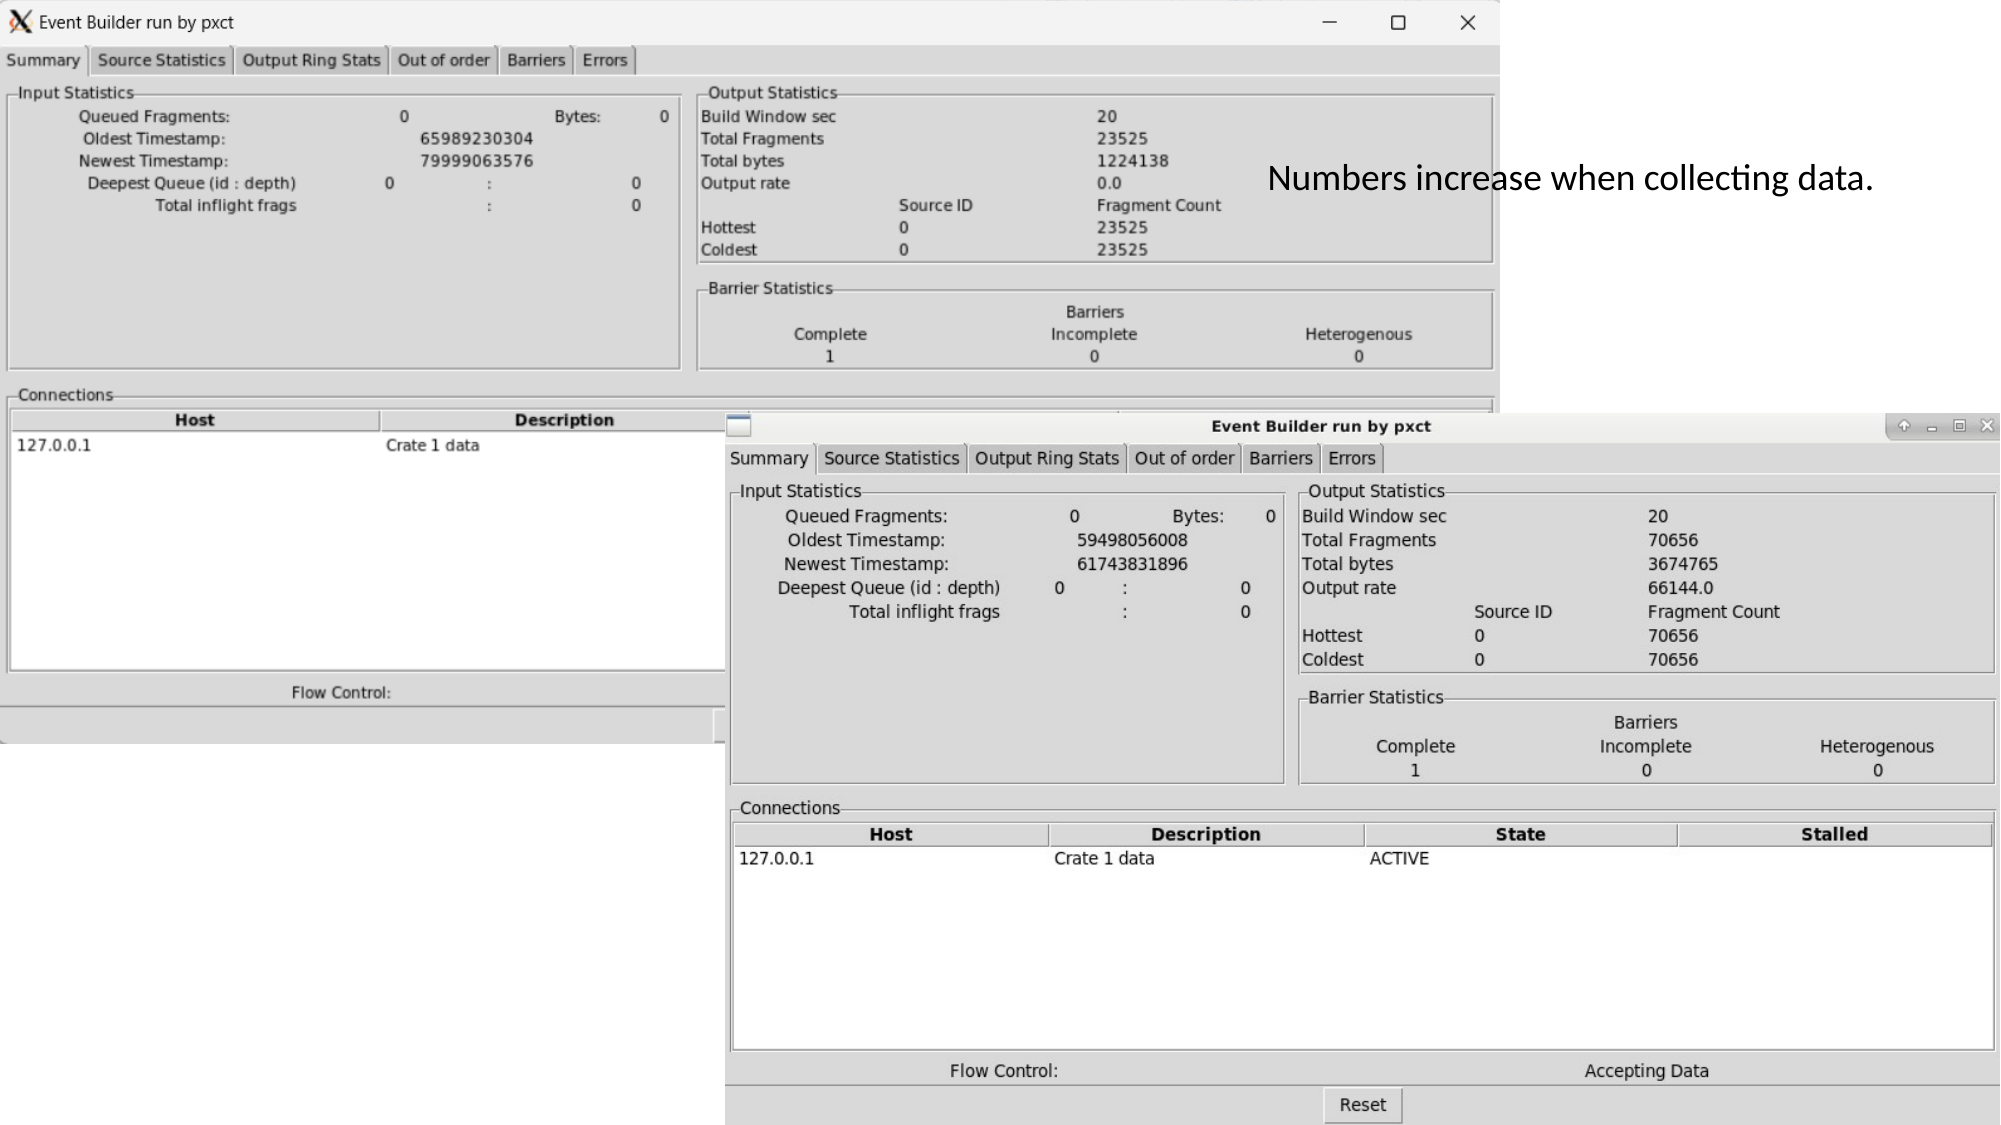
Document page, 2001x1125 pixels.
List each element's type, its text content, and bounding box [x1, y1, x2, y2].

picture [0, 0, 2000, 1125]
text_box Numbers increase when collecting data. [1500, 145, 1891, 206]
